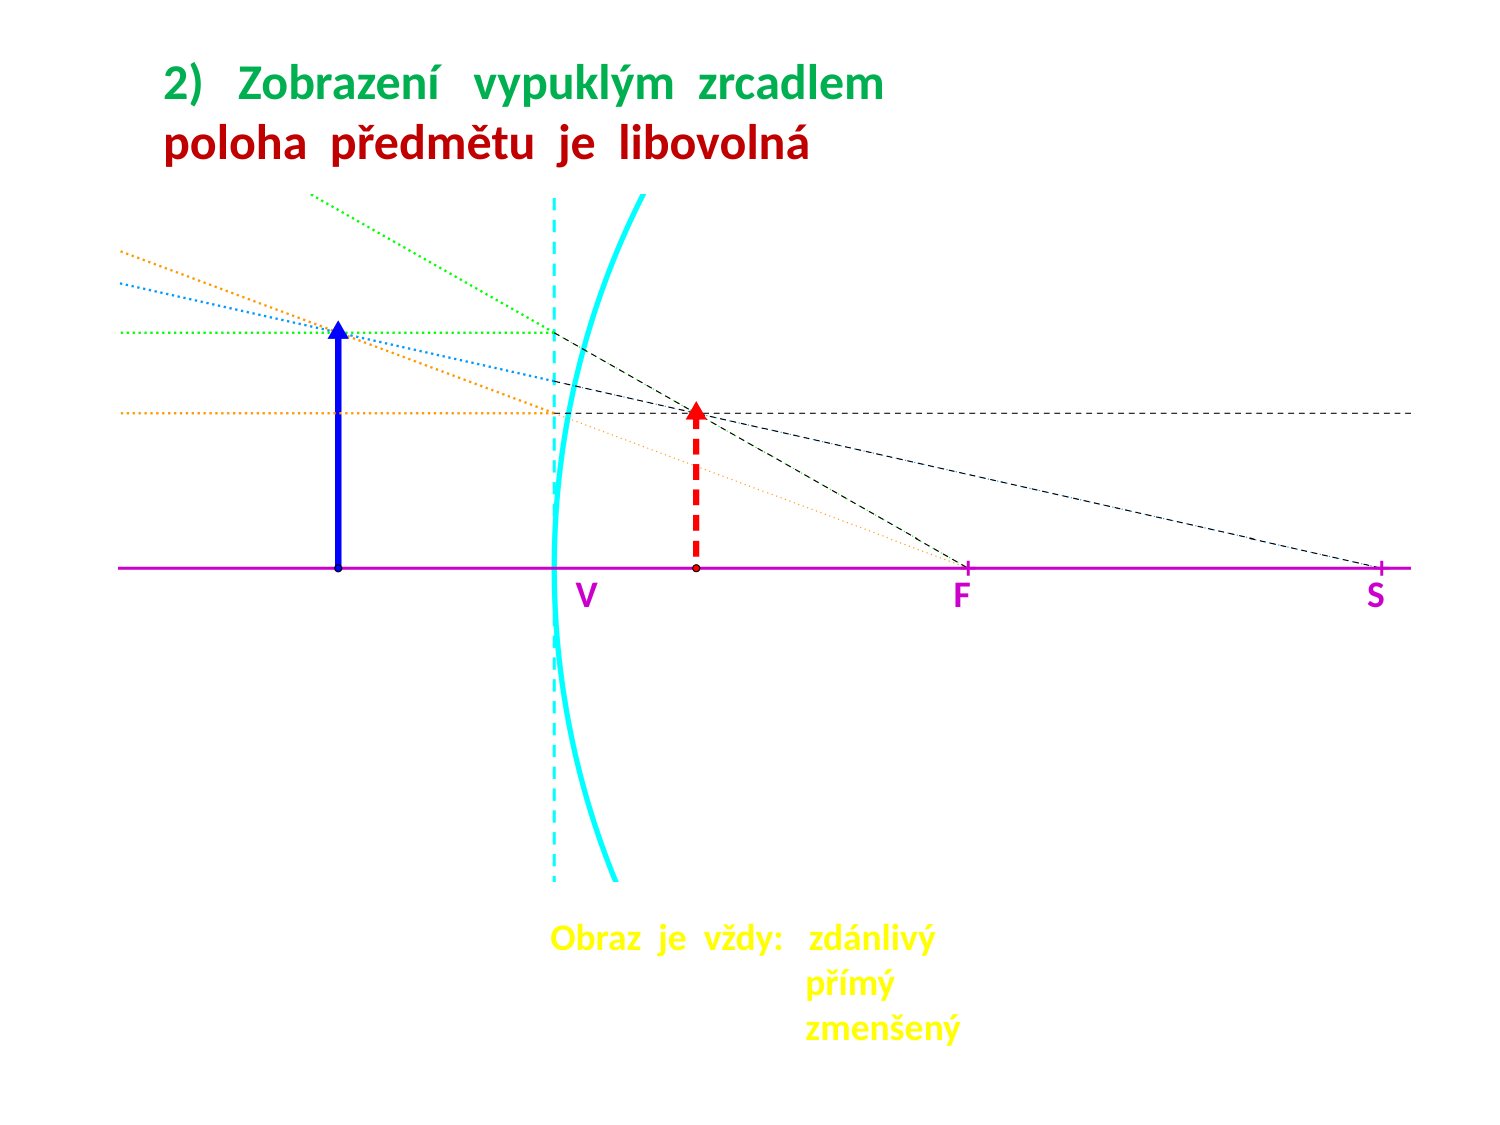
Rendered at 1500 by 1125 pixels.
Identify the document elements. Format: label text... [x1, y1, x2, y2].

text_box Obraz je vždy: zdánlivý přímý zmenšený [535, 905, 1022, 1055]
text_box Zobrazení vypuklým zrcadlem poloha předmětu je libovolná [148, 42, 1283, 178]
picture [117, 194, 1411, 883]
